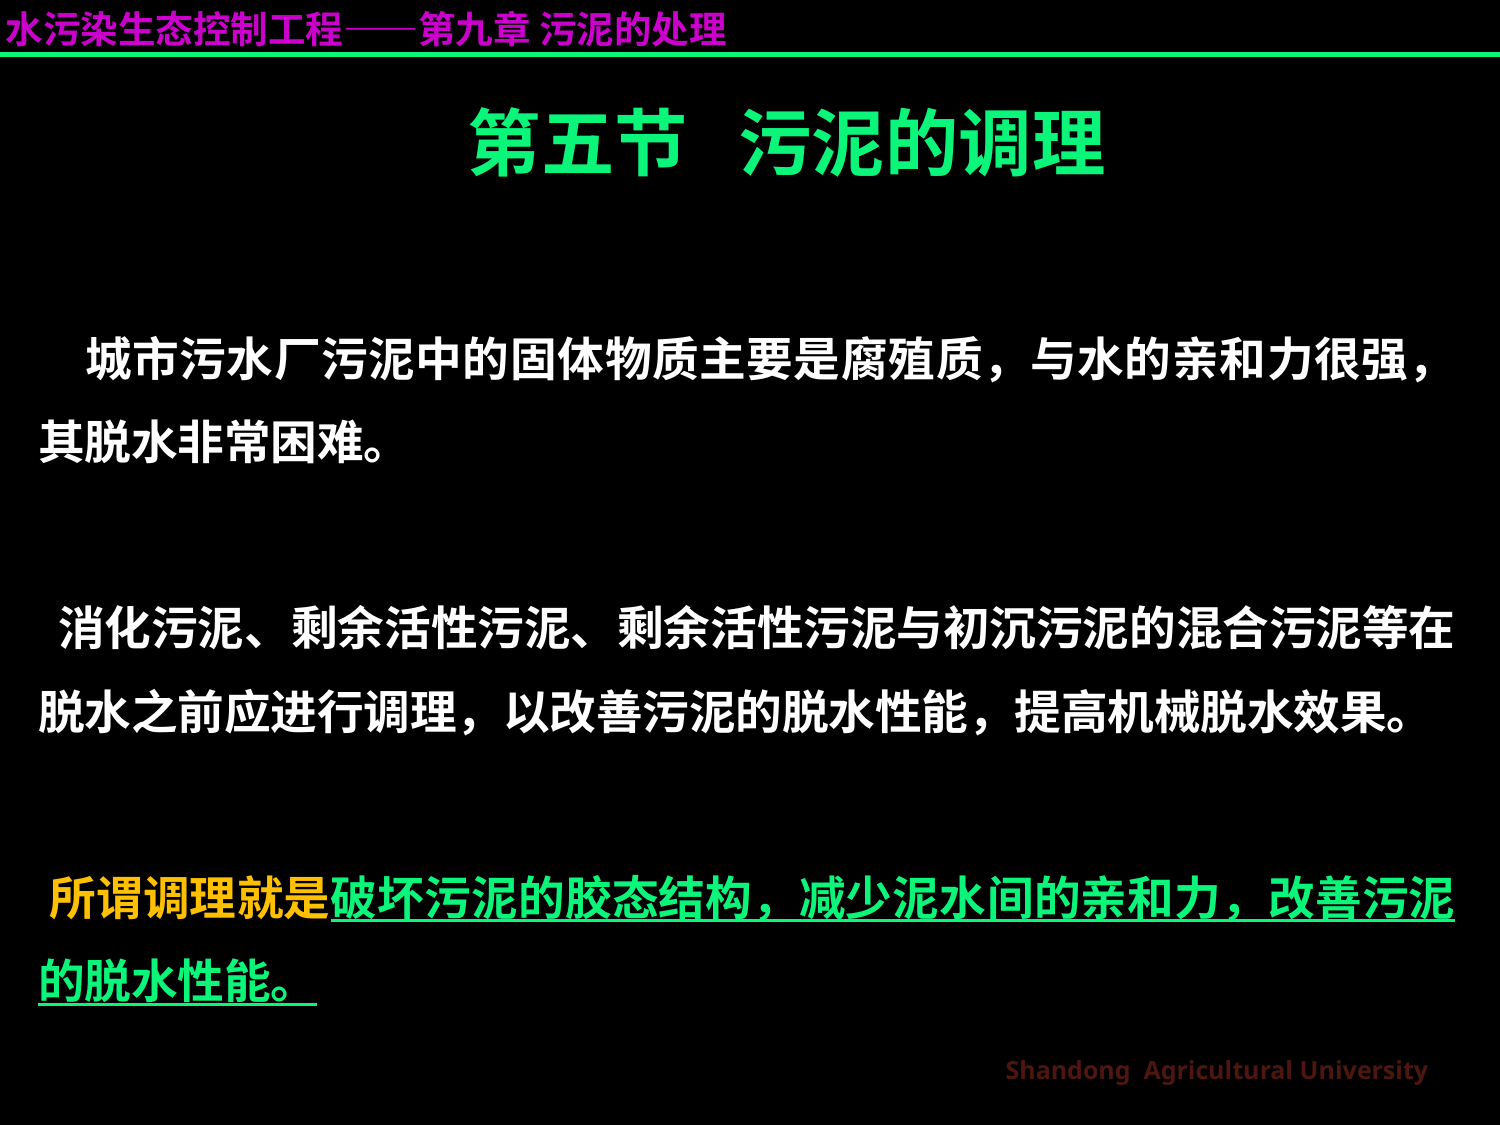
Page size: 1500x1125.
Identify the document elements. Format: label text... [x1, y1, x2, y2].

list 第五节 污泥的调理 城市污水厂污泥中的固体物质主要是腐殖质，与水的亲和力很强，其脱水非常困难。 消化污泥、剩余活性污泥、剩余活性污泥与初沉污泥的混合污泥等在脱水之前应进行调理，以改善污泥的脱水性能，提高机械脱水效果。 所谓调理就是破坏污泥的胶态结构，减少泥水间的亲和力，改善污泥的脱水性能。 [0, 90, 1471, 1047]
